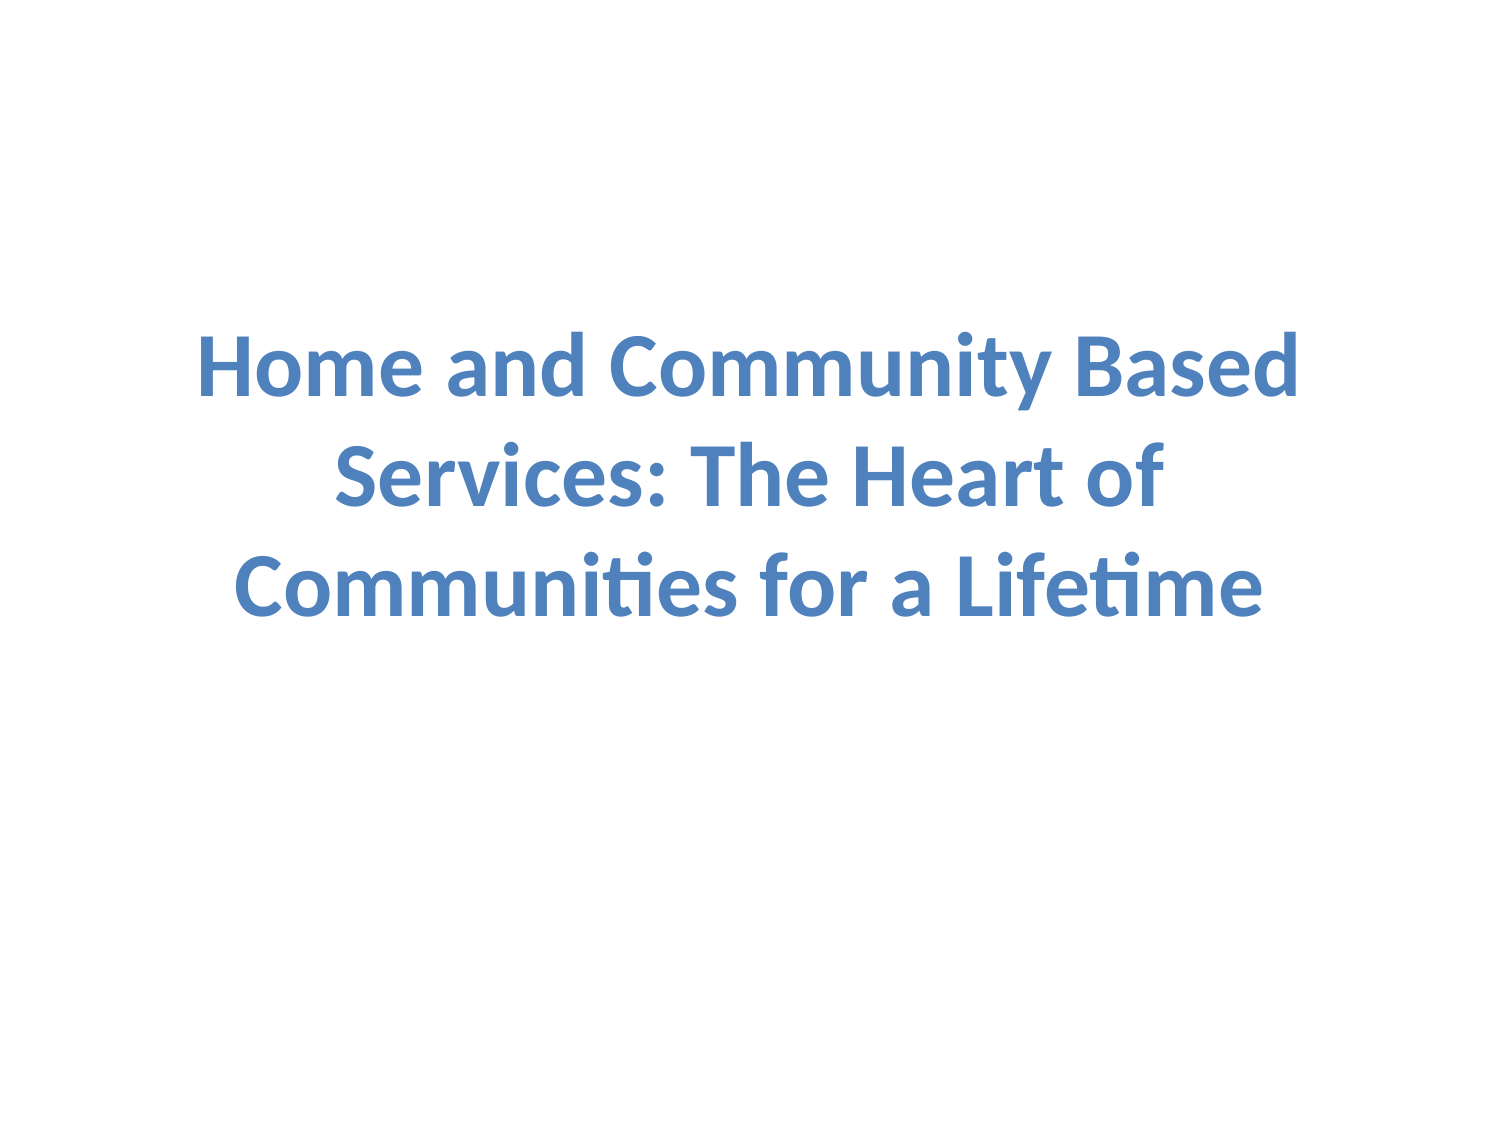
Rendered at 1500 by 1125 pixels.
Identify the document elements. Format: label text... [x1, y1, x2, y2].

title Home and Community Based Services: The Heart of Communities for a Lifetime [112, 349, 1388, 591]
